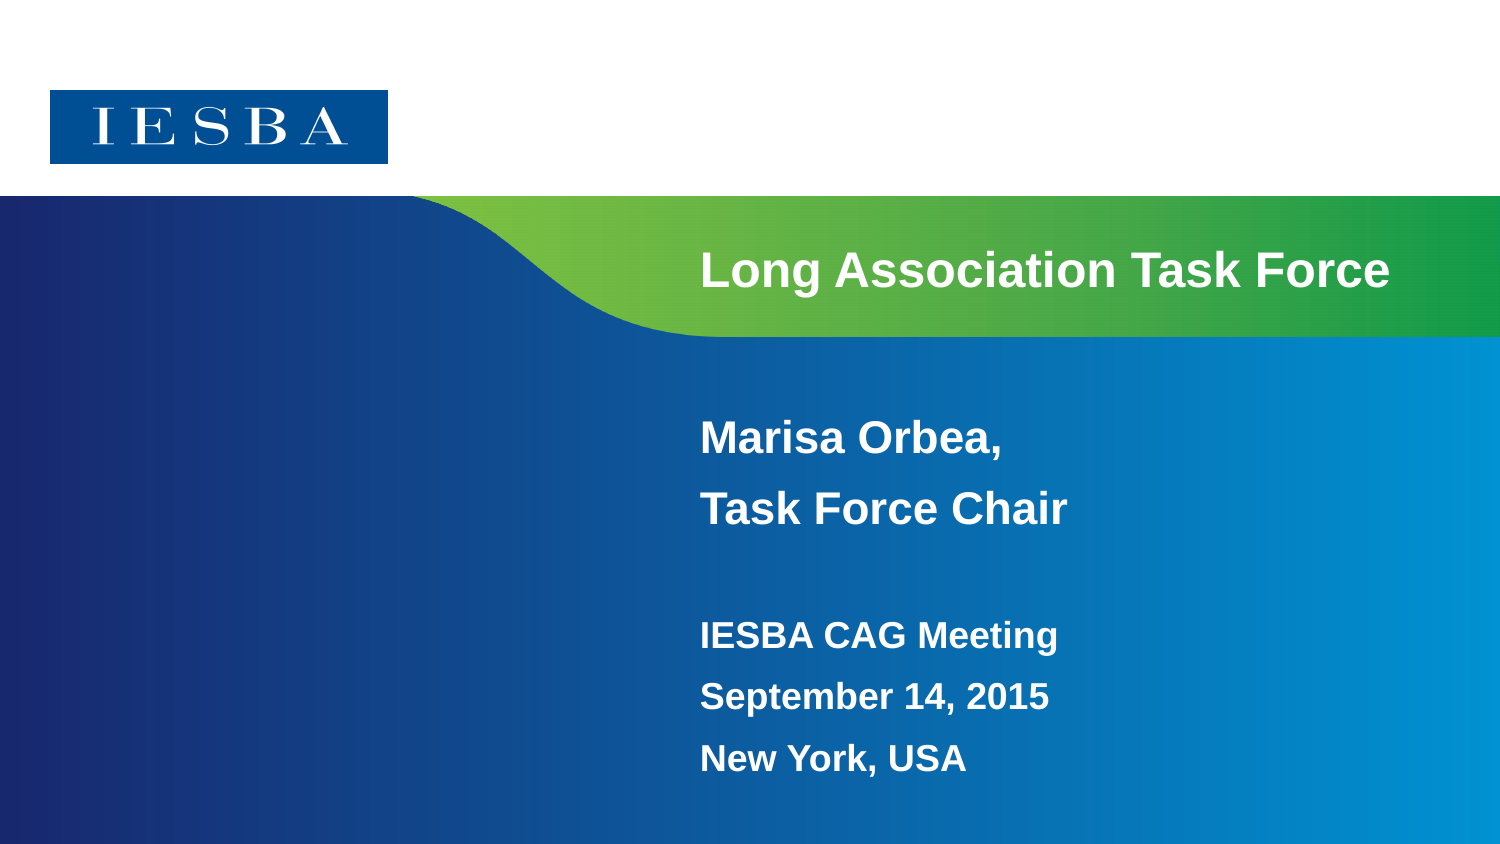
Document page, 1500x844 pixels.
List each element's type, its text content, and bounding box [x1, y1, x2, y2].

picture [412, 196, 1500, 337]
title Long Association Task Force [699, 206, 1463, 329]
picture [50, 90, 388, 164]
subtitle Marisa Orbea, Task Force Chair IESBA CAG Meeting September 14, 2015 New York, USA [699, 407, 1375, 797]
